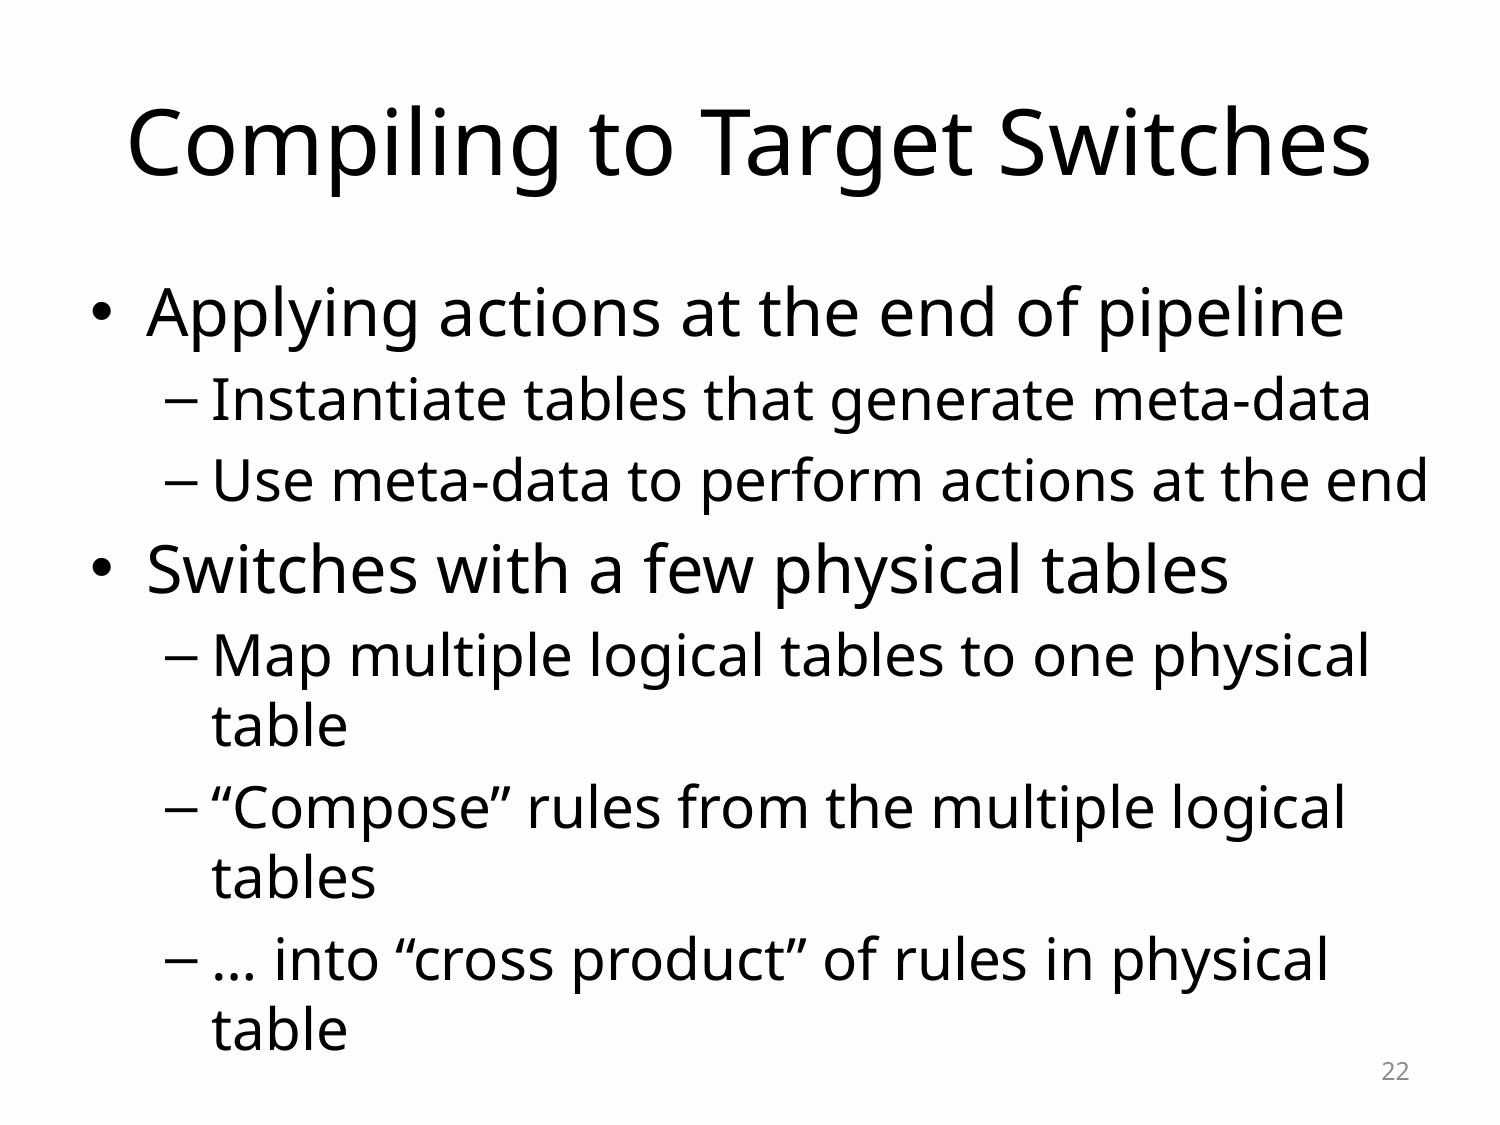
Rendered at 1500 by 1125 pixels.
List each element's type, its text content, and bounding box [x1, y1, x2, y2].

title Compiling to Target Switches [75, 45, 1425, 233]
slide_number 22 [1074, 1042, 1425, 1103]
list Applying actions at the end of pipeline Instantiate tables that generate meta-data Use meta-data to perform actions at the end Switches with a few physical tables Map multiple logical tables to one physical table “Compose” rules from the multiple logical tables … into “cross product” of rules in physical table [75, 262, 1473, 1005]
